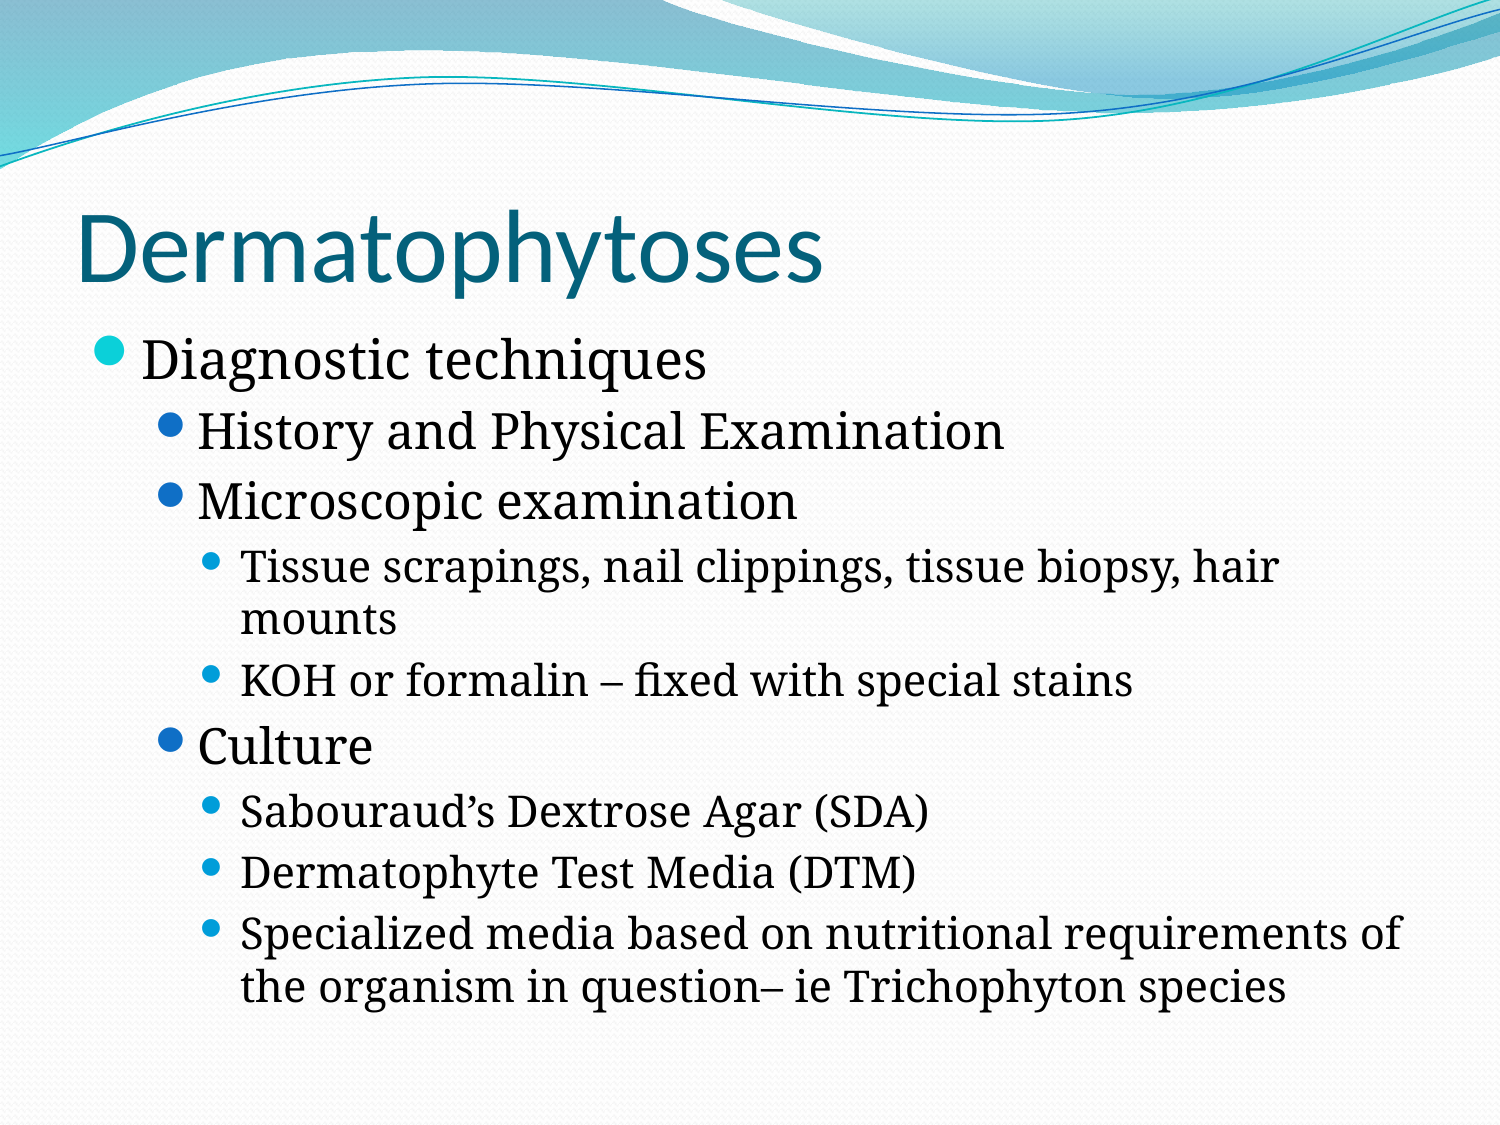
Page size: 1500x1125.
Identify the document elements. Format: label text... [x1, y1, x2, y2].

title Dermatophytoses [74, 115, 1426, 304]
list Diagnostic techniques History and Physical Examination Microscopic examination Tissue scrapings, nail clippings, tissue biopsy, hair mounts KOH or formalin – fixed with special stains Culture Sabouraud’s Dextrose Agar (SDA) Dermatophyte Test Media (DTM) Specialized media based on nutritional requirements of the organism in question– ie Trichophyton species [74, 317, 1426, 1038]
